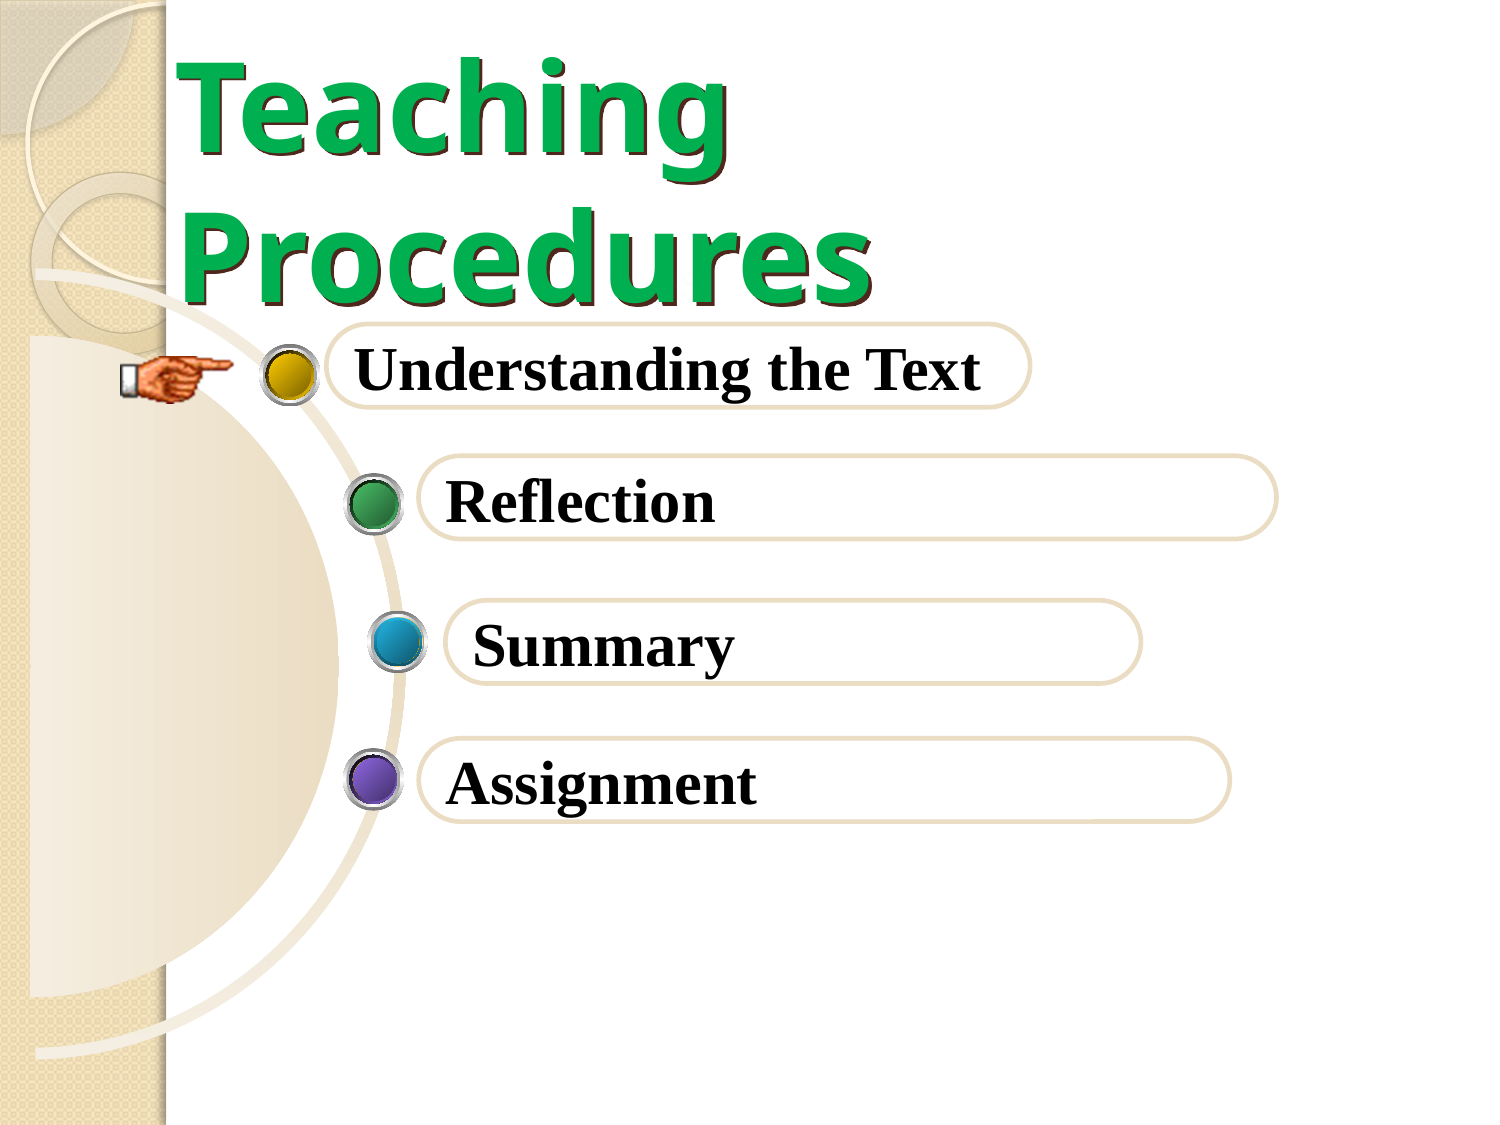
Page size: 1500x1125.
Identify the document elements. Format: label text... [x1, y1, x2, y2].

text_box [0, 267, 1277, 1060]
picture [119, 356, 246, 404]
text_box s [182, 232, 708, 265]
title Teaching Procedures [159, 122, 1104, 233]
